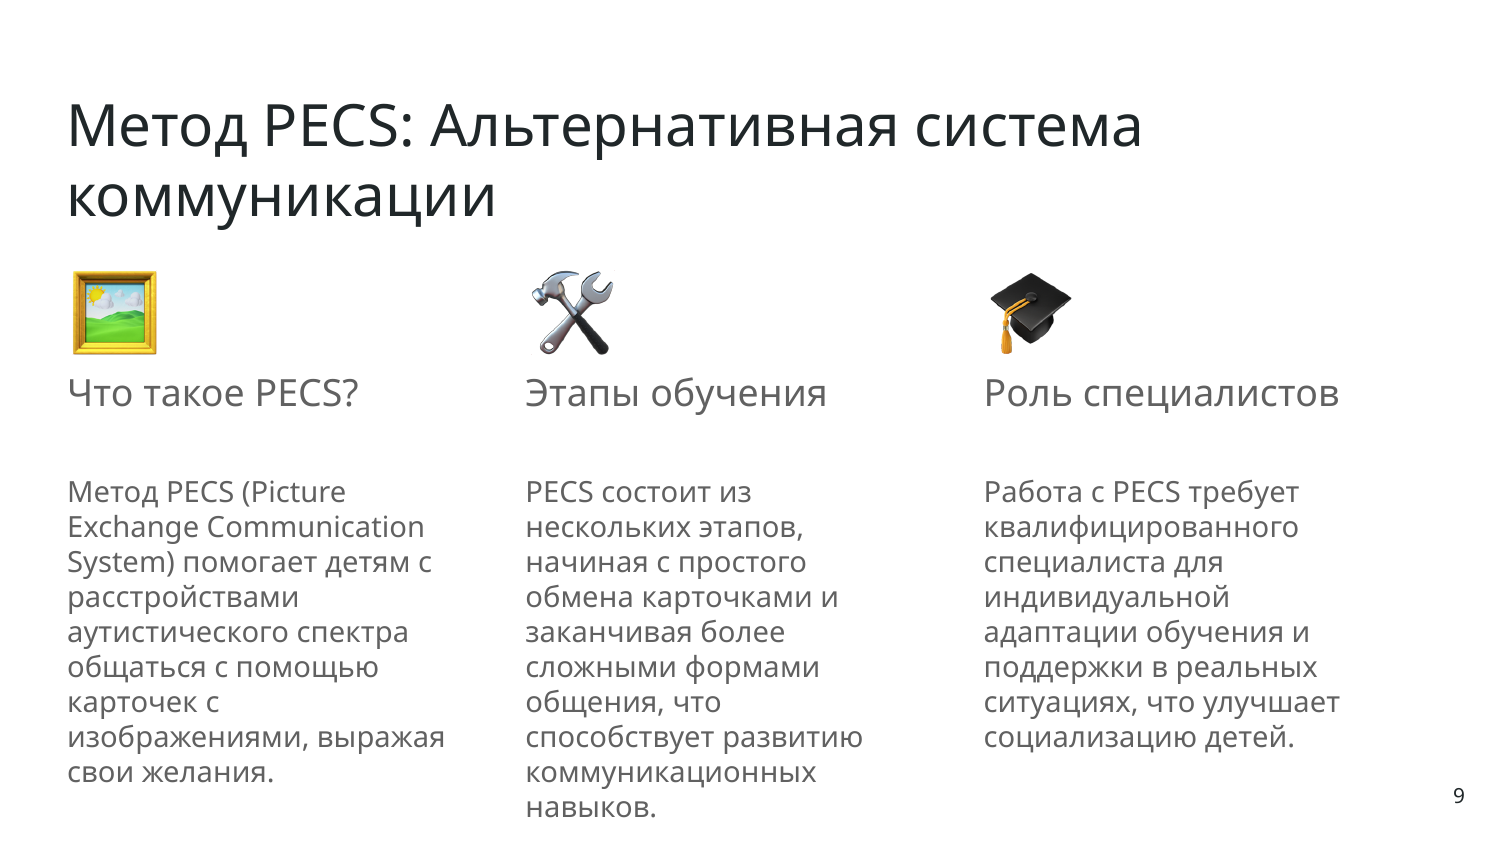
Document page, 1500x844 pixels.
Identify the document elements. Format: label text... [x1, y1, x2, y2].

text_box Этапы обучения [510, 354, 968, 417]
text_box PECS состоит из нескольких этапов, начиная с простого обмена карточками и заканчивая более сложными формами общения, что способствует развитию коммуникационных навыков. [510, 458, 927, 667]
text_box Работа с PECS требует квалифицированного специалиста для индивидуальной адаптации обучения и поддержки в реальных ситуациях, что улучшает социализацию детей. [968, 458, 1386, 667]
picture [530, 270, 615, 355]
title Метод PECS: Альтернативная система коммуникации [51, 72, 1449, 167]
text_box Роль специалистов [968, 354, 1428, 417]
text_box Что такое PECS? [52, 354, 510, 417]
slide_number ‹#› [1389, 764, 1480, 830]
text_box Метод PECS (Picture Exchange Communication System) помогает детям с расстройствами аутистического спектра общаться с помощью карточек с изображениями, выражая свои желания. [52, 458, 469, 667]
picture [72, 270, 157, 355]
picture [989, 270, 1074, 355]
